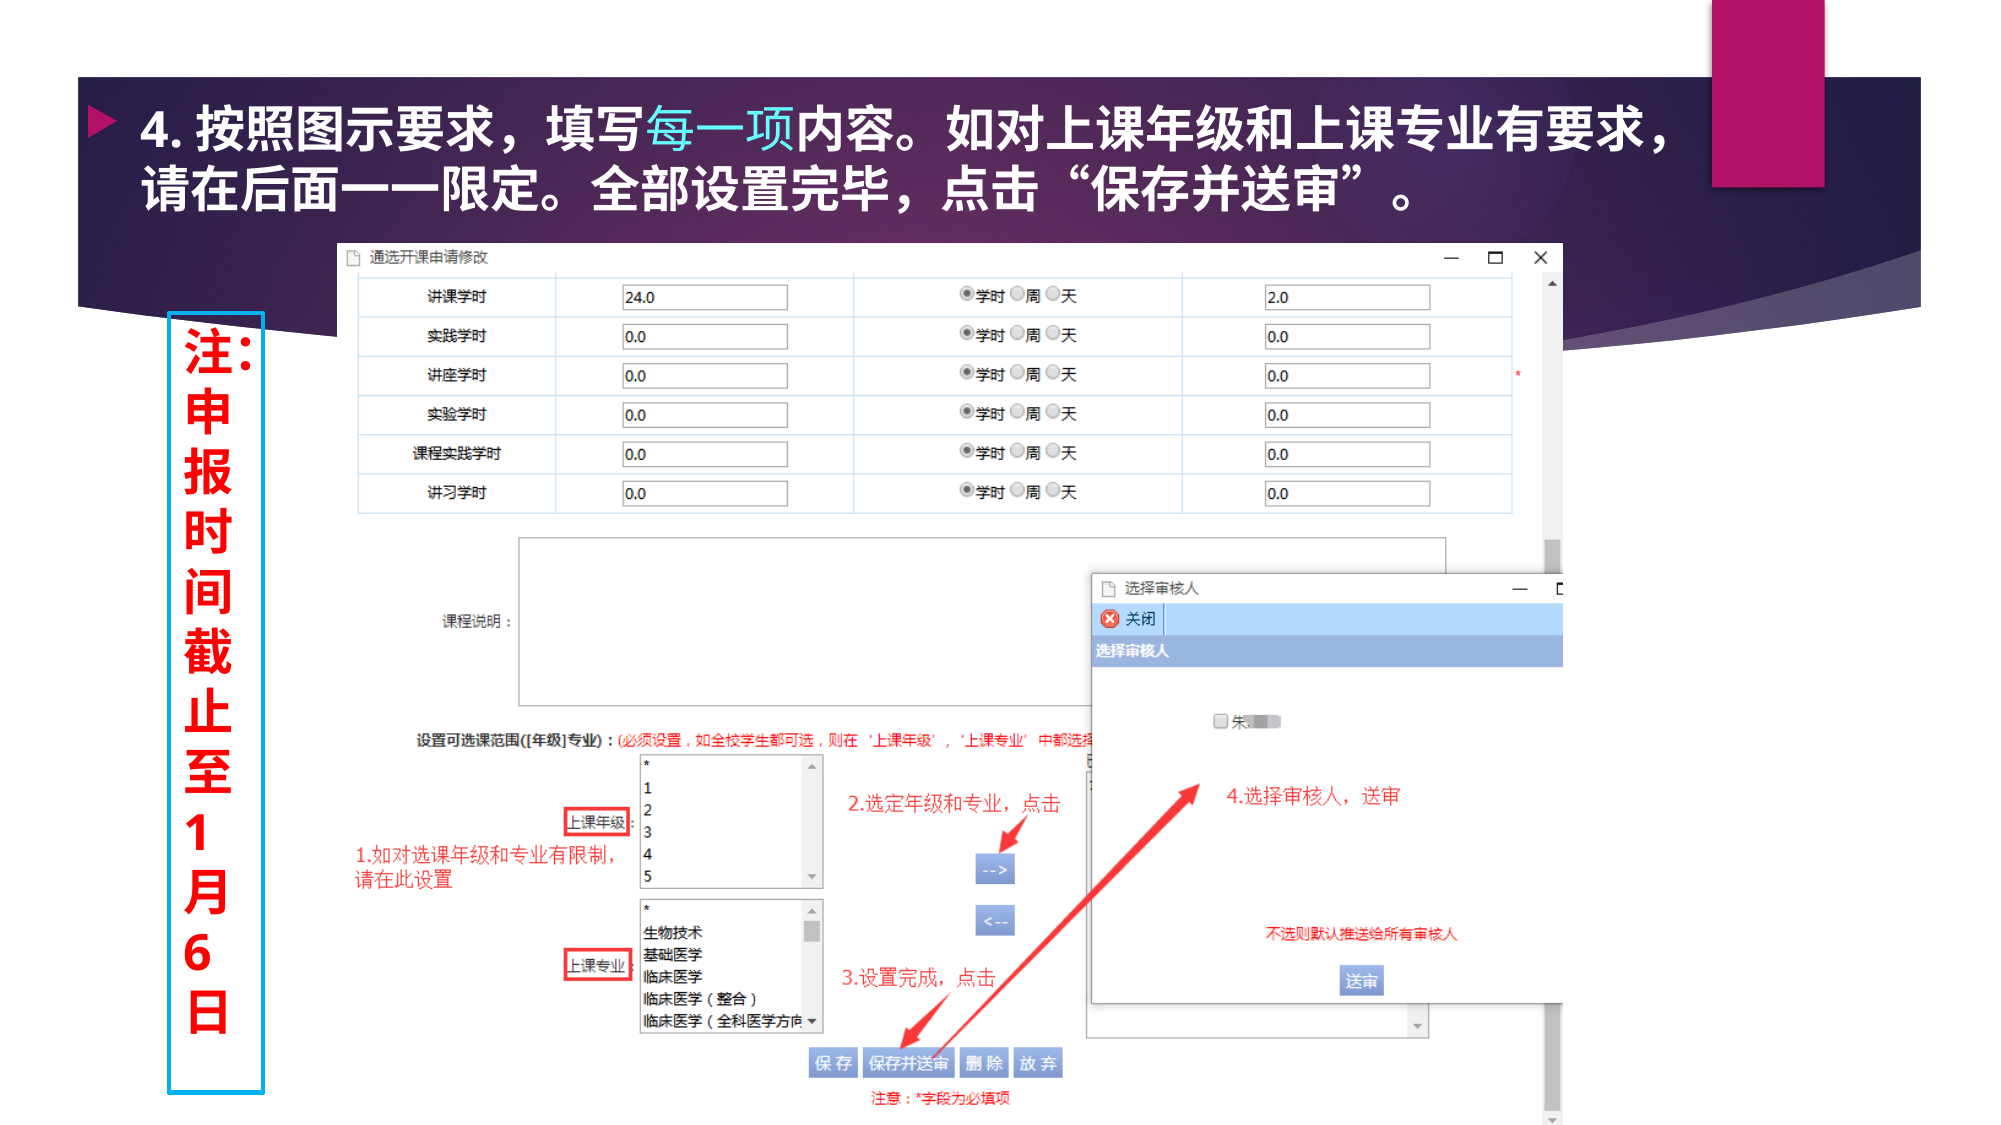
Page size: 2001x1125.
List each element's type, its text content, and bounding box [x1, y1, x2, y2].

text_box 注：申报时间截止至1月6日 [168, 313, 263, 1093]
list 4.按照图示要求，填写每一项内容。如对上课年级和上课专业有要求，请在后面一一限定。全部设置完毕，点击“保存并送审”。 [69, 89, 1737, 389]
picture [337, 243, 1564, 1125]
